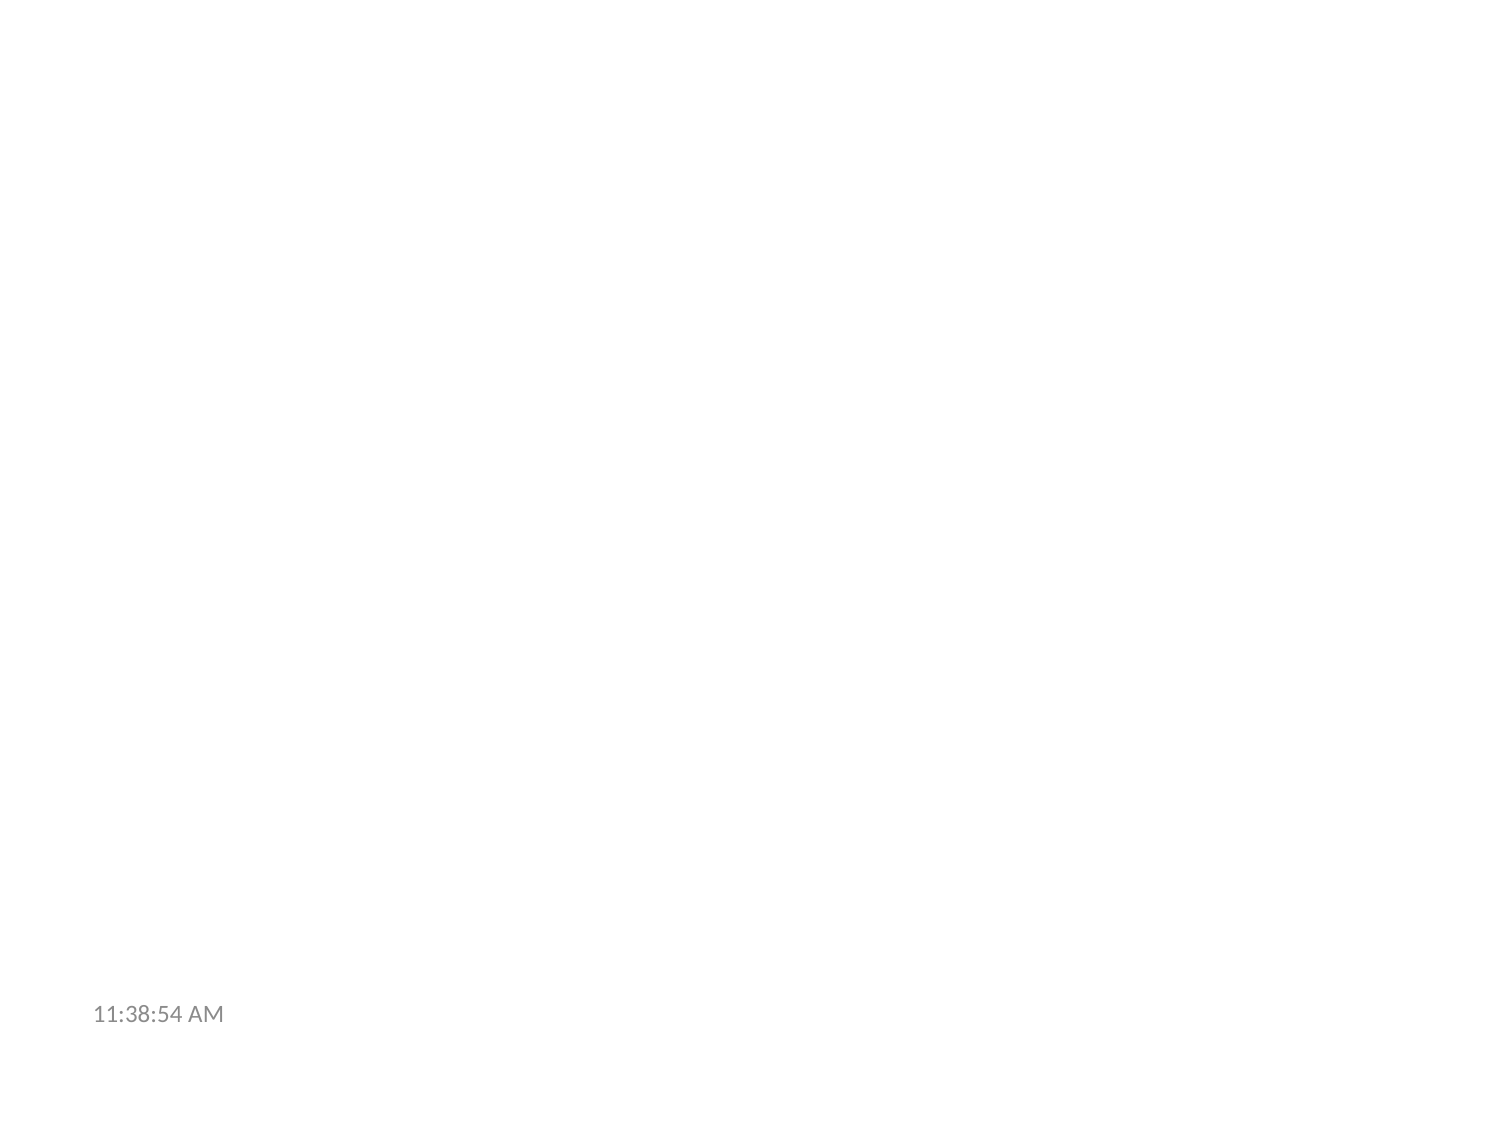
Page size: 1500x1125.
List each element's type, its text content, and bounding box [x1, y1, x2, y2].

text_box 3:35:09 PM [77, 982, 428, 1043]
